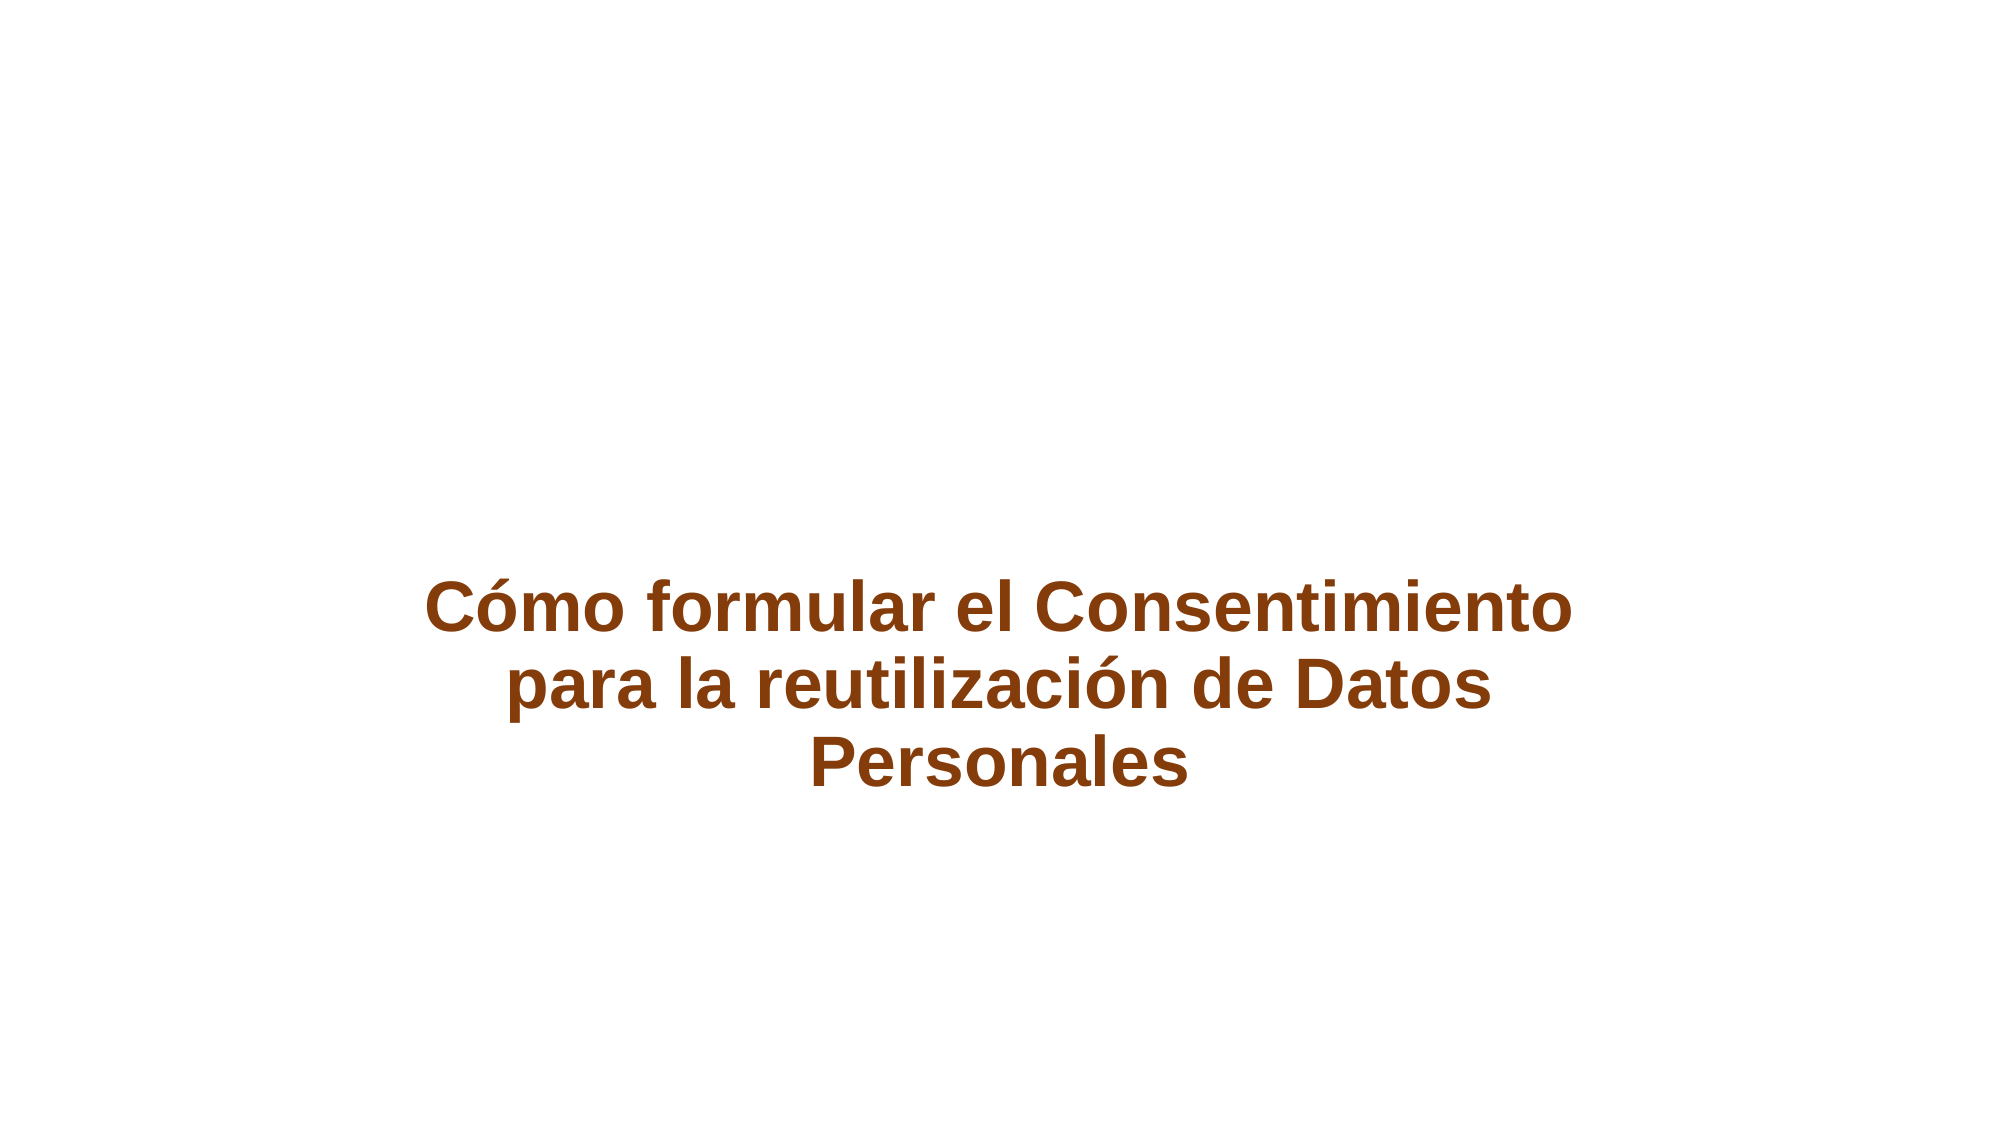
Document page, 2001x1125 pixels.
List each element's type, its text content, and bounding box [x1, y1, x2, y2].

title Cómo formular el Consentimiento para la reutilización de Datos Personales [351, 562, 1649, 845]
